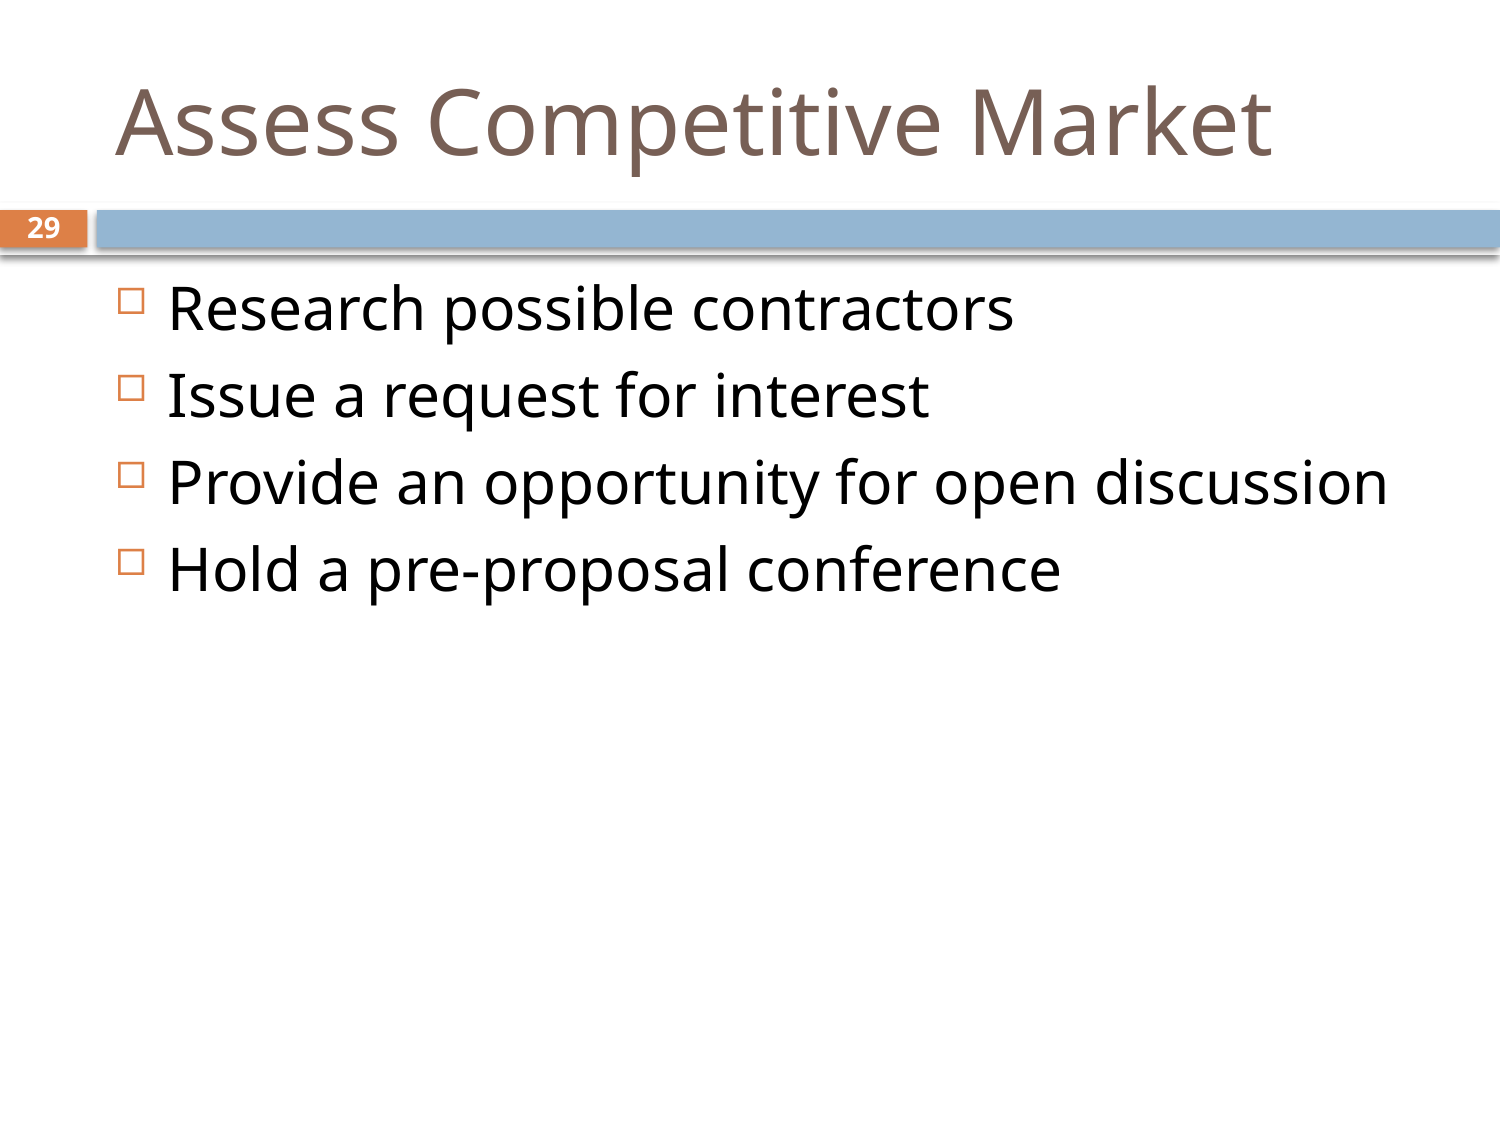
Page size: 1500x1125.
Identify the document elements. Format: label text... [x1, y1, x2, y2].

list Research possible contractors Issue a request for interest Provide an opportunity for open discussion Hold a pre-proposal conference [100, 262, 1438, 1000]
slide_number 29 [0, 208, 88, 249]
title Assess Competitive Market [100, 37, 1438, 200]
